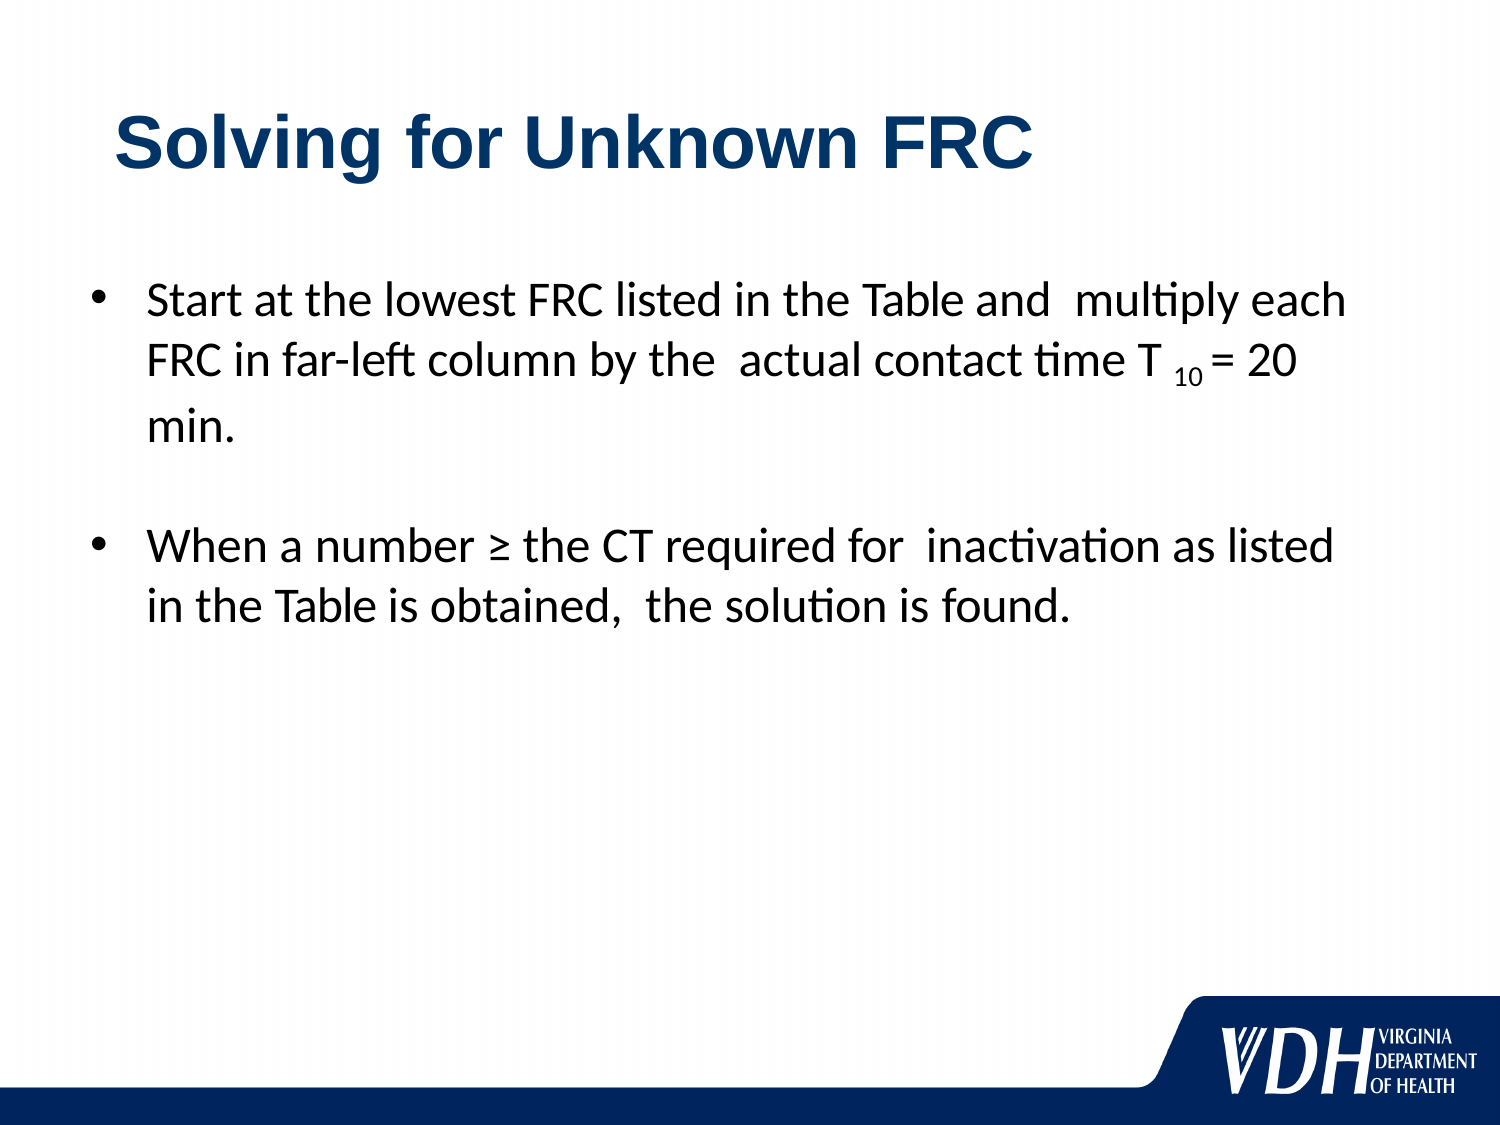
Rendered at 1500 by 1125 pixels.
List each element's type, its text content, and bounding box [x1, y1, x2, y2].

picture [0, 0, 1500, 1125]
text_box Start at the lowest FRC listed in the Table and multiply each FRC in far-left column by the actual contact time T 10 = 20 min. When a number ≥ the CT required for inactivation as listed in the Table is obtained, the solution is found. [81, 263, 1379, 633]
title Solving for Unknown FRC [112, 42, 1073, 233]
